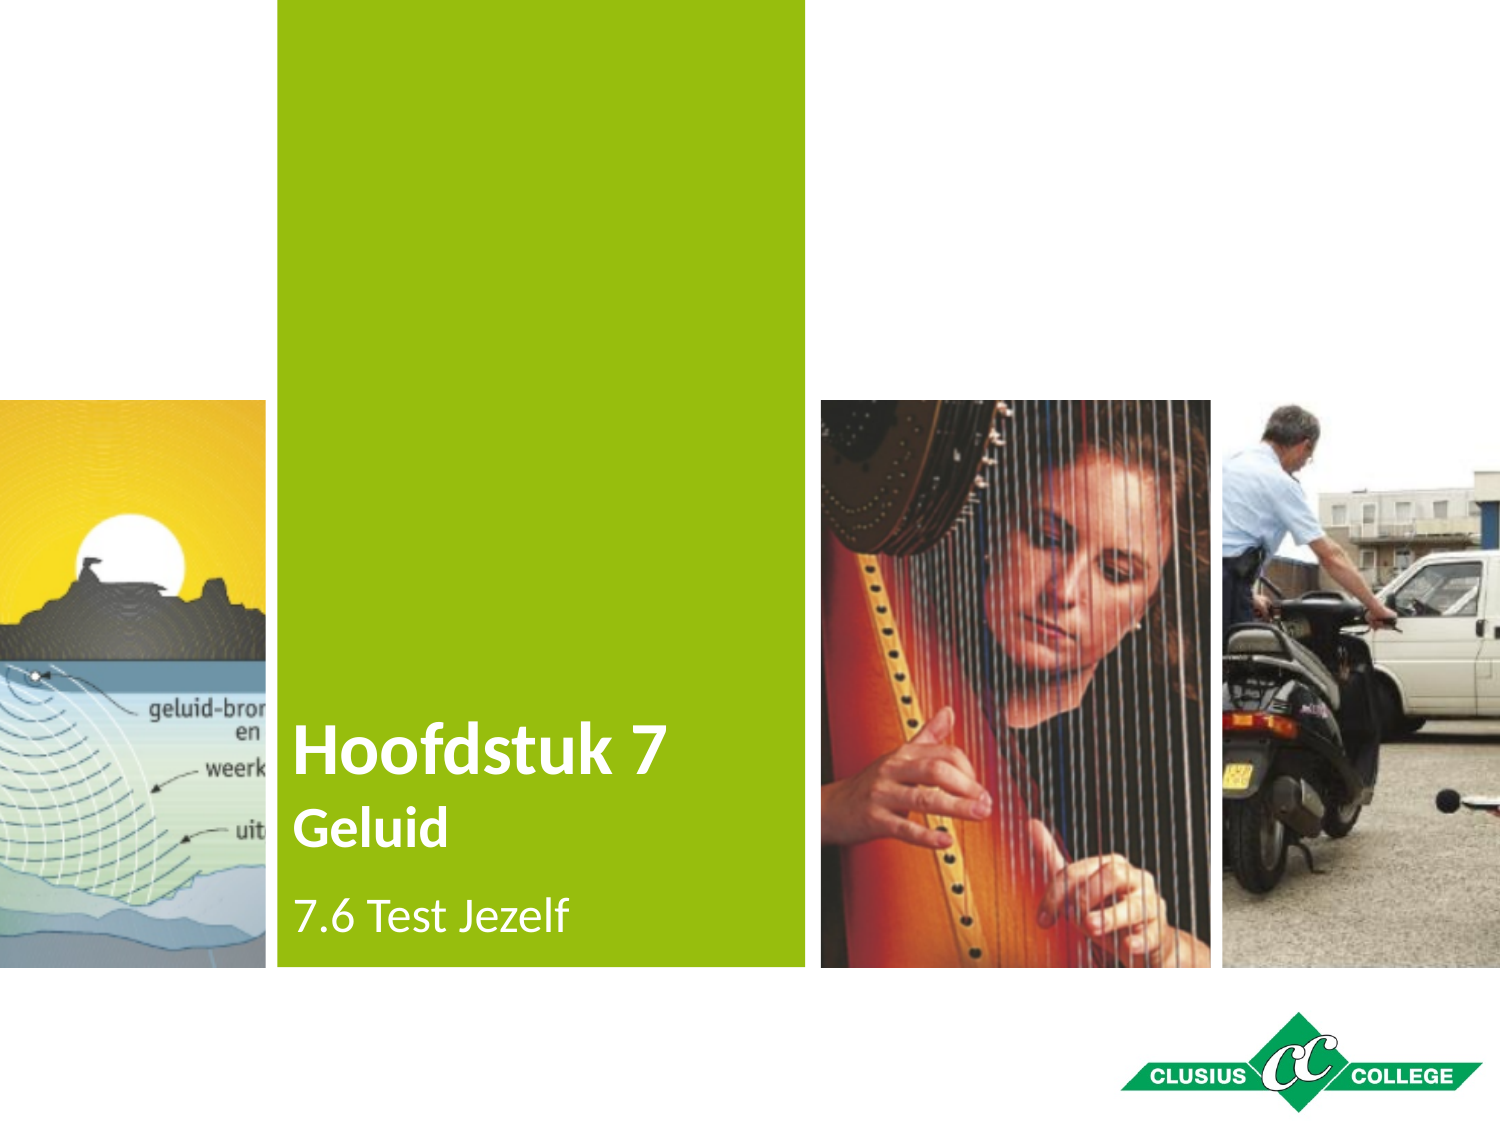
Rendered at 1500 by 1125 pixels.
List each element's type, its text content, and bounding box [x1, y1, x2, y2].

picture [1222, 399, 1500, 968]
title Hoofdstuk 7 Geluid [277, 683, 806, 874]
text_box [275, 0, 807, 969]
picture [820, 399, 1211, 968]
picture [0, 399, 266, 968]
picture [1103, 999, 1500, 1125]
subtitle 7.6 Test Jezelf [277, 874, 806, 965]
